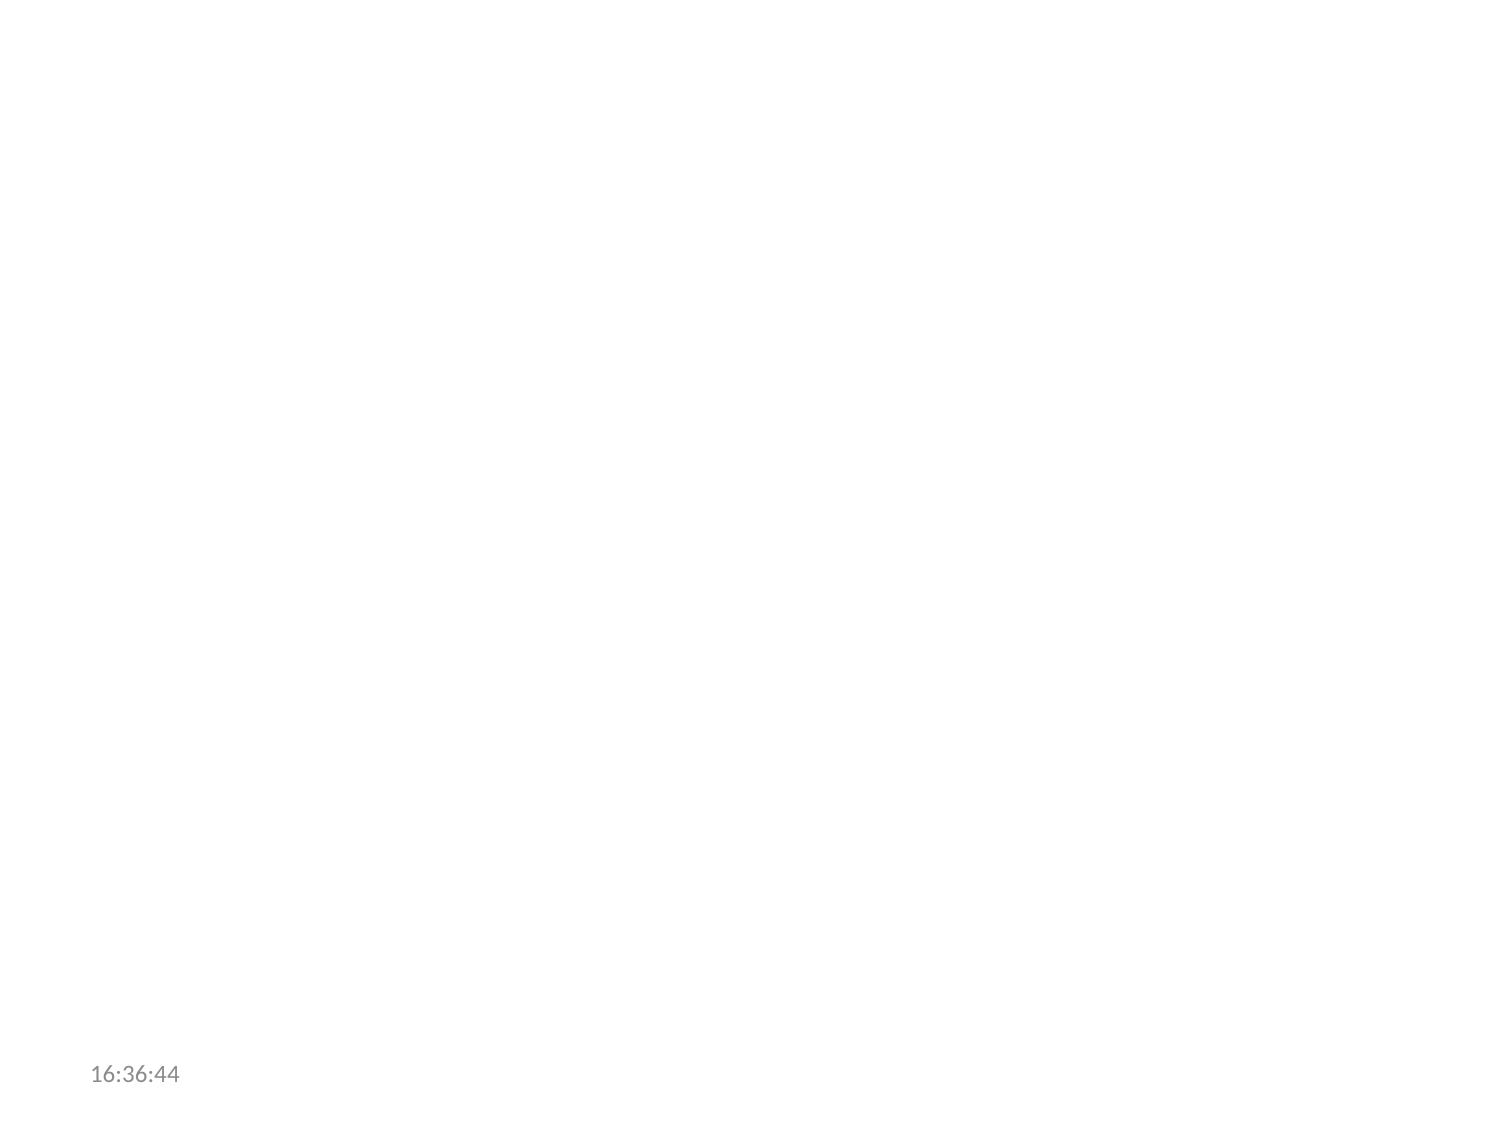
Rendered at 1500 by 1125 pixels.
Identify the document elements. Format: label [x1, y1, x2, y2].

slide_number [75, 1042, 425, 1103]
